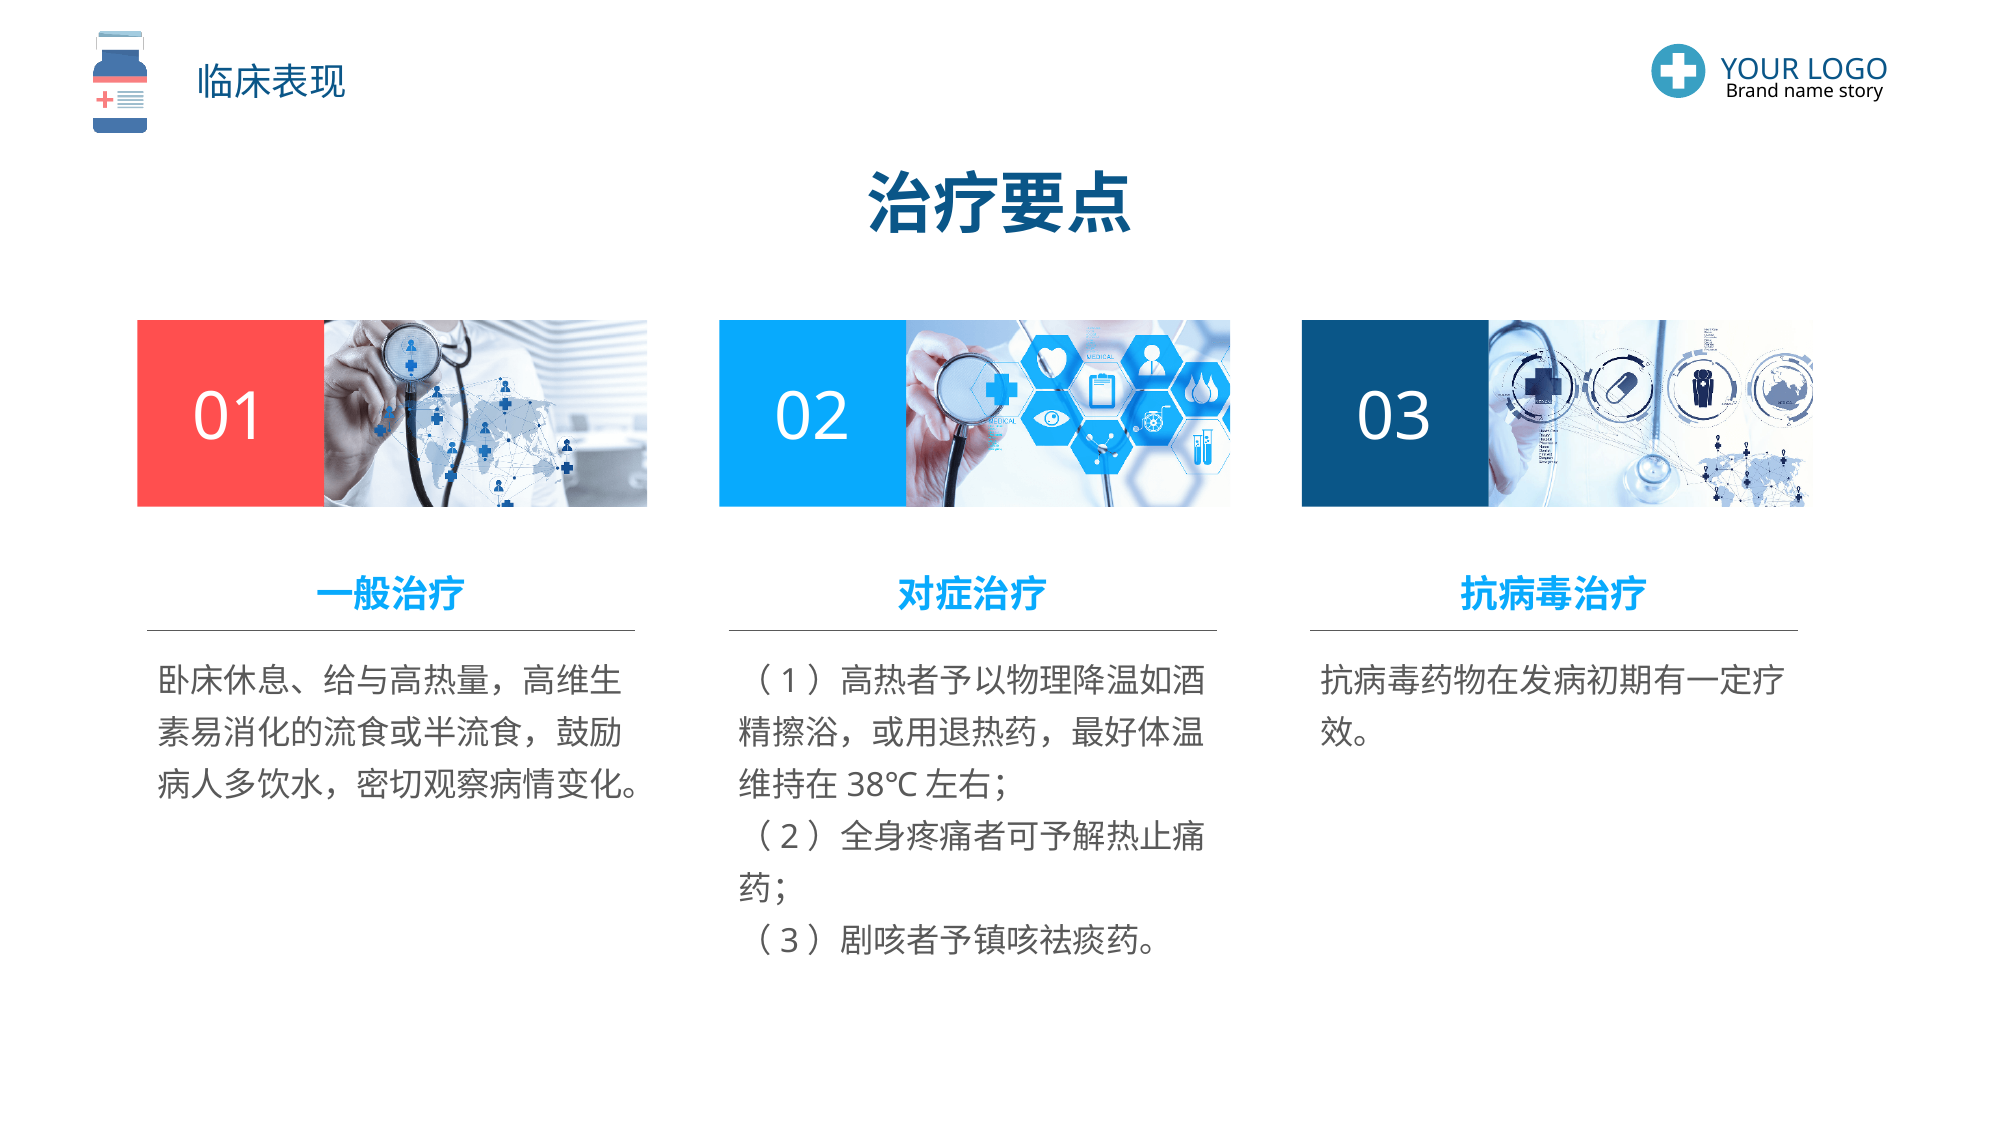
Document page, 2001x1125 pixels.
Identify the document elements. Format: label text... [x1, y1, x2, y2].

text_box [137, 319, 325, 507]
picture [1489, 319, 1813, 507]
text_box 对症治疗 [882, 562, 1063, 623]
picture [68, 5, 210, 156]
picture [325, 319, 648, 507]
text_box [1651, 35, 1935, 110]
text_box （1）高热者予以物理降温如酒精擦浴，或用退热药，最好体温维持在38℃左右； （2）全身疼痛者可予解热止痛药； （3）剧咳者予镇咳祛痰药。 [724, 640, 1234, 967]
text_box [1301, 319, 1489, 507]
picture [907, 319, 1231, 507]
text_box 抗病毒药物在发病初期有一定疗效。 [1305, 640, 1816, 759]
text_box 一般治疗 [301, 562, 481, 623]
text_box 治疗要点 [851, 153, 1149, 249]
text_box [719, 319, 907, 507]
text_box 抗病毒治疗 [1445, 562, 1663, 623]
text_box 卧床休息、给与高热量，高维生素易消化的流食或半流食，鼓励病人多饮水，密切观察病情变化。 [142, 640, 653, 863]
